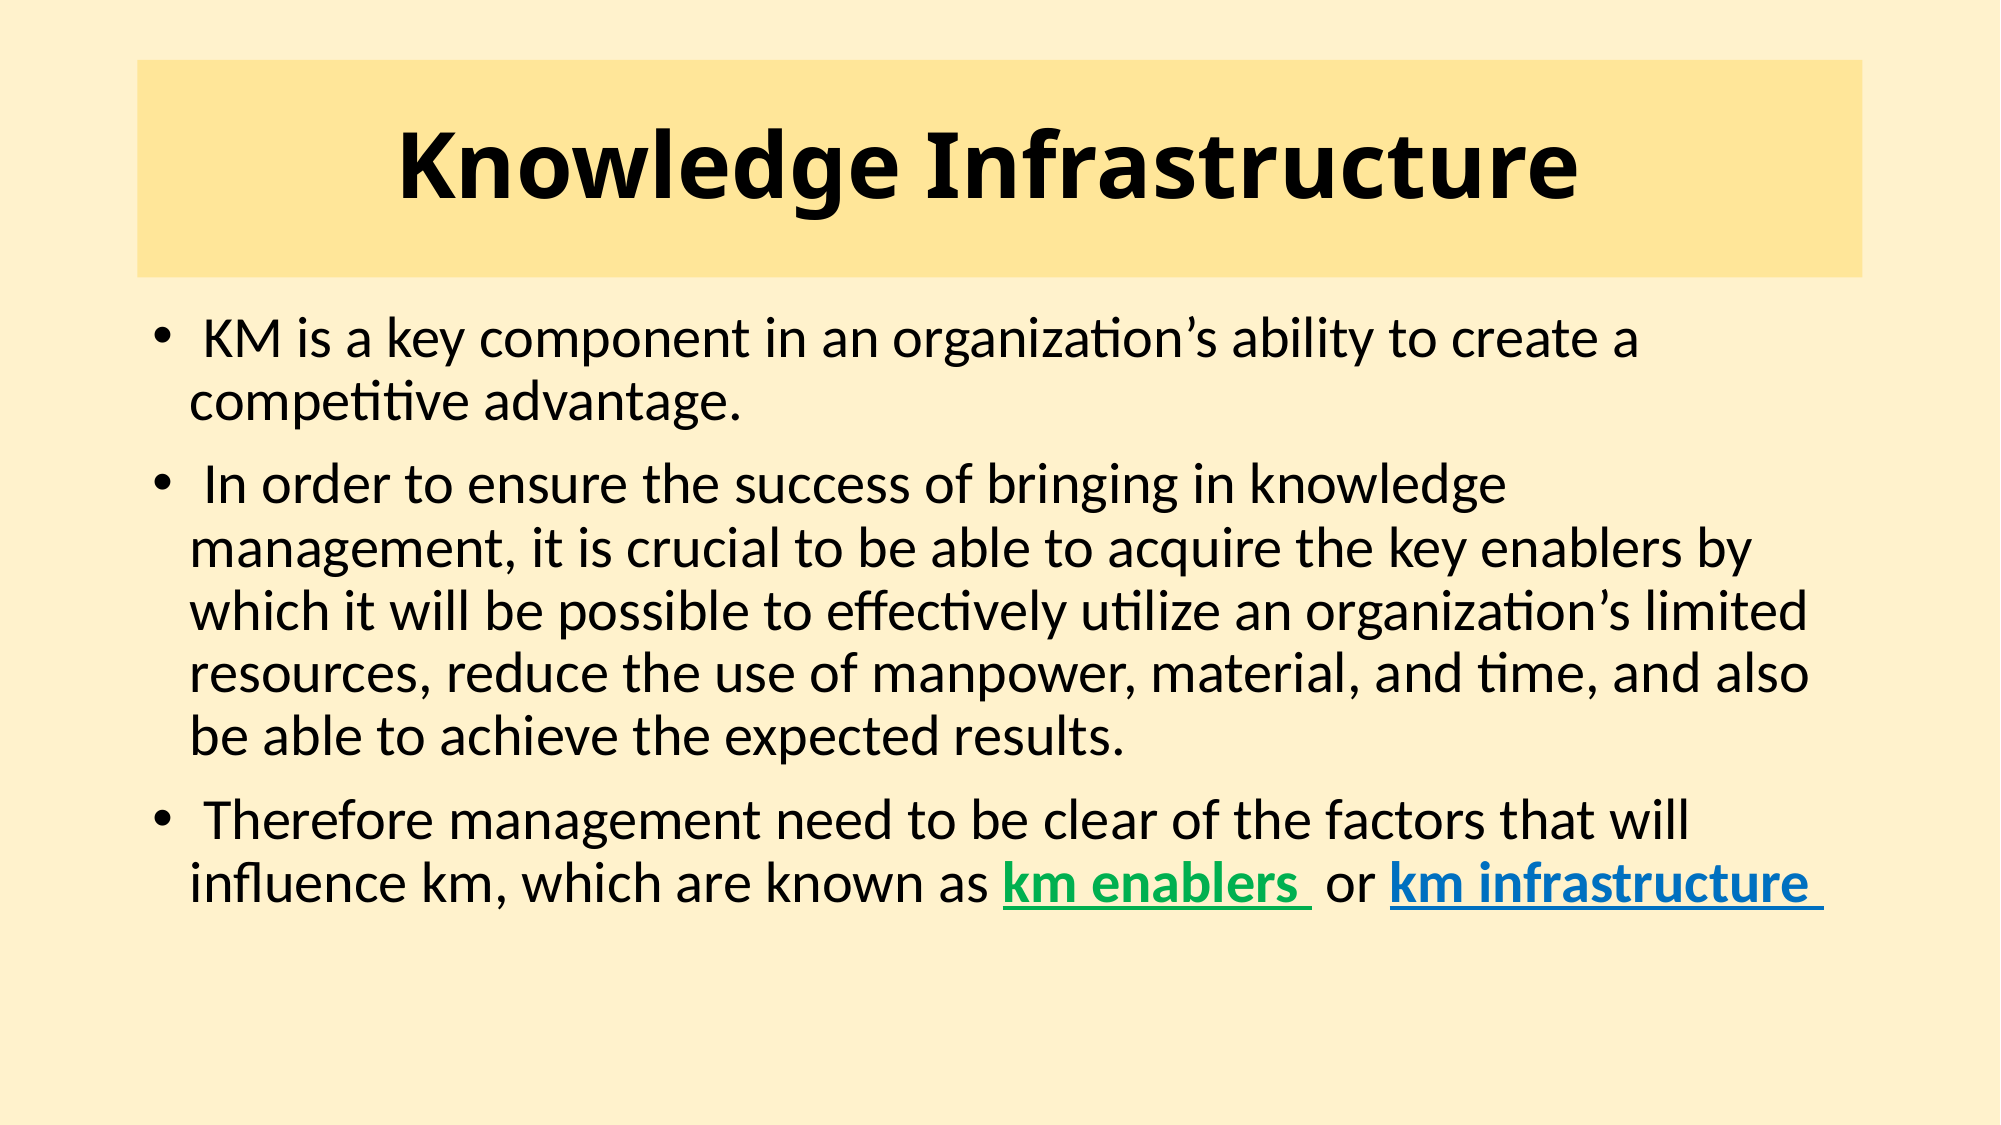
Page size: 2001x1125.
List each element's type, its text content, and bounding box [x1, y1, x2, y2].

title Knowledge Infrastructure [137, 59, 1863, 278]
list KM is a key component in an organization’s ability to create a competitive advantage. In order to ensure the success of bringing in knowledge management, it is crucial to be able to acquire the key enablers by which it will be possible to effectively utilize an organization’s limited resources, reduce the use of manpower, material, and time, and also be able to achieve the expected results. Therefore management need to be clear of the factors that will influence km, which are known as km enablers or km infrastructure [137, 299, 1863, 1014]
